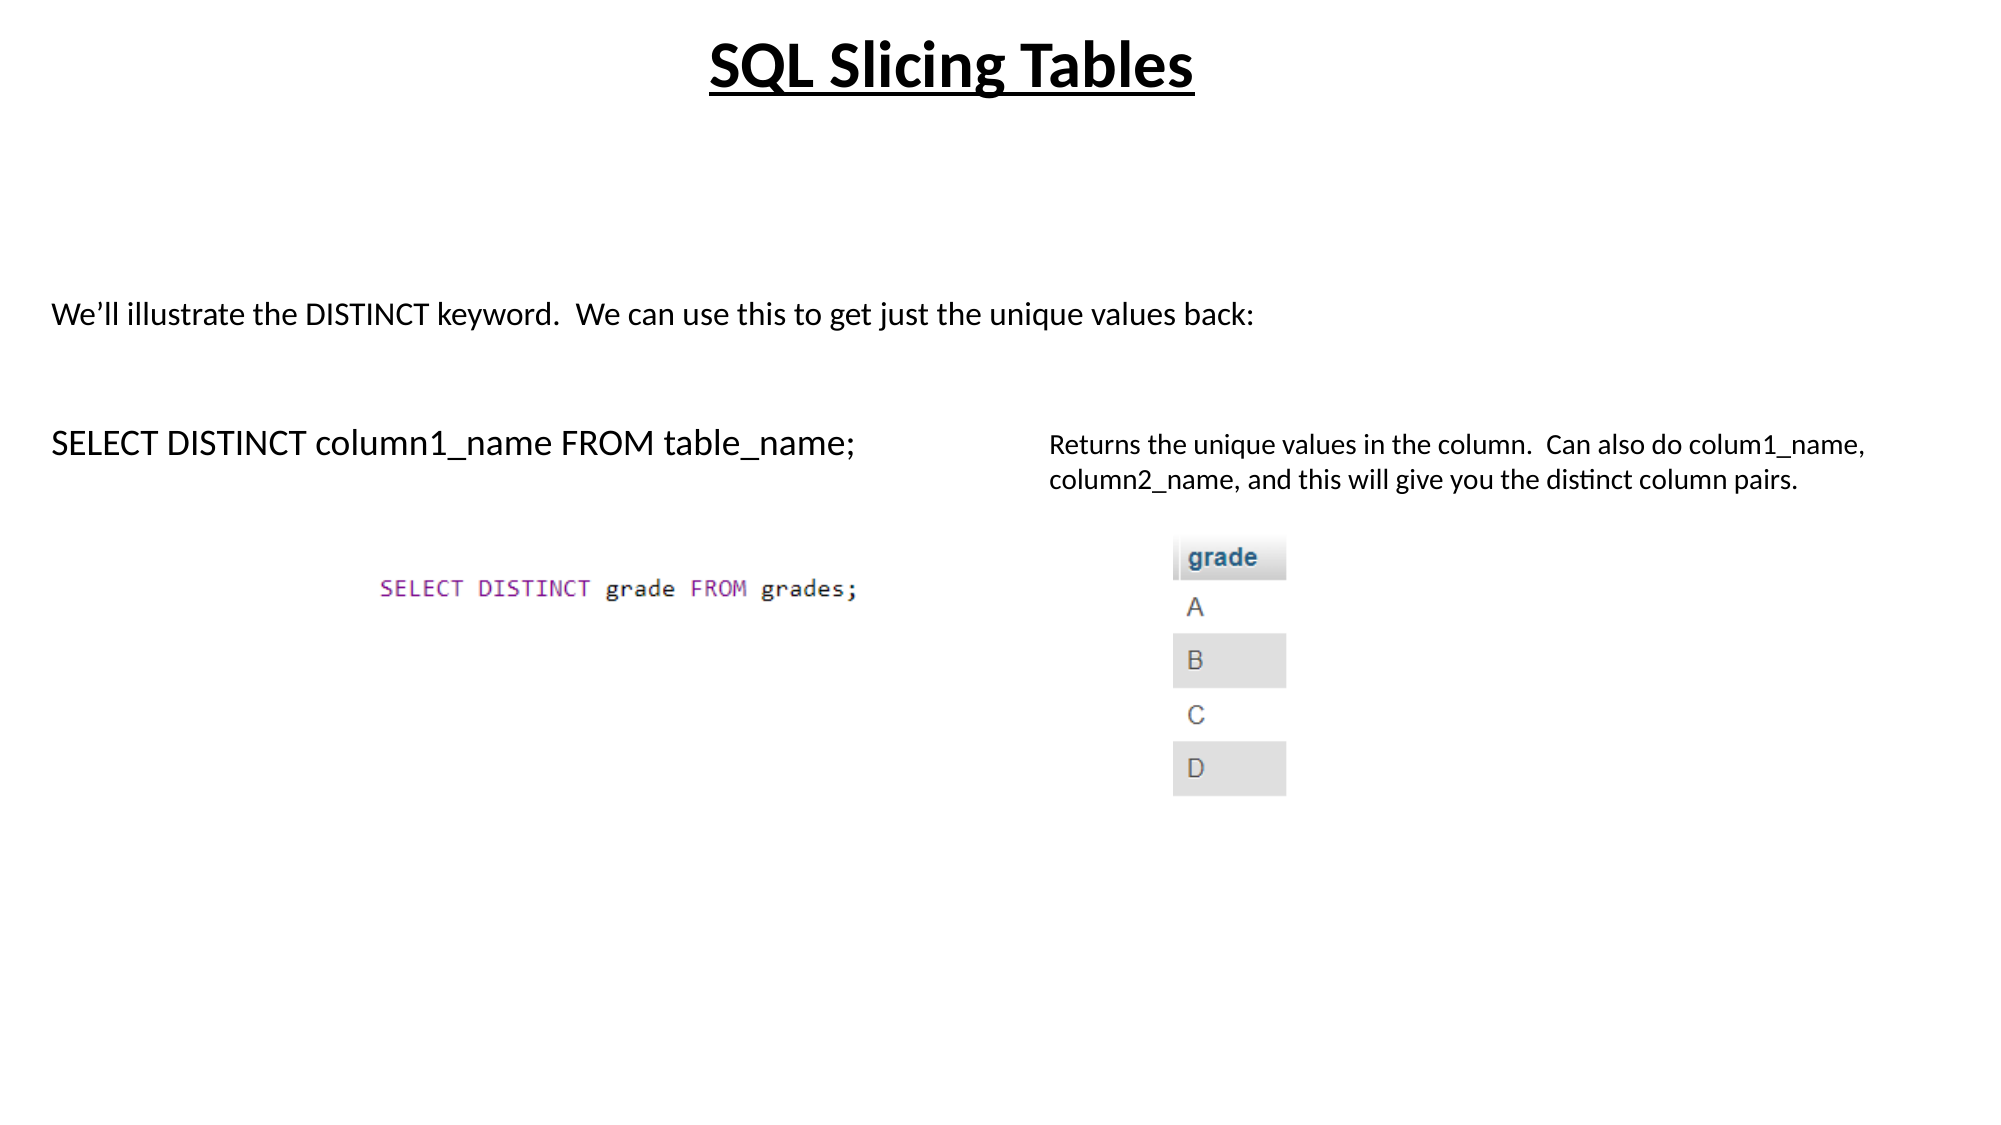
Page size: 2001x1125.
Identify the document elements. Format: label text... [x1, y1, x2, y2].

text_box Returns the unique values in the column. Can also do colum1_name, column2_name, and this will give you the distinct column pairs. [1034, 418, 1964, 503]
text_box SQL Slicing Tables [694, 13, 1210, 109]
picture [1173, 524, 1296, 801]
picture [371, 563, 881, 622]
text_box We’ll illustrate the DISTINCT keyword. We can use this to get just the unique values back: [36, 285, 1632, 340]
text_box SELECT DISTINCT column1_name FROM table_name; [36, 410, 905, 471]
